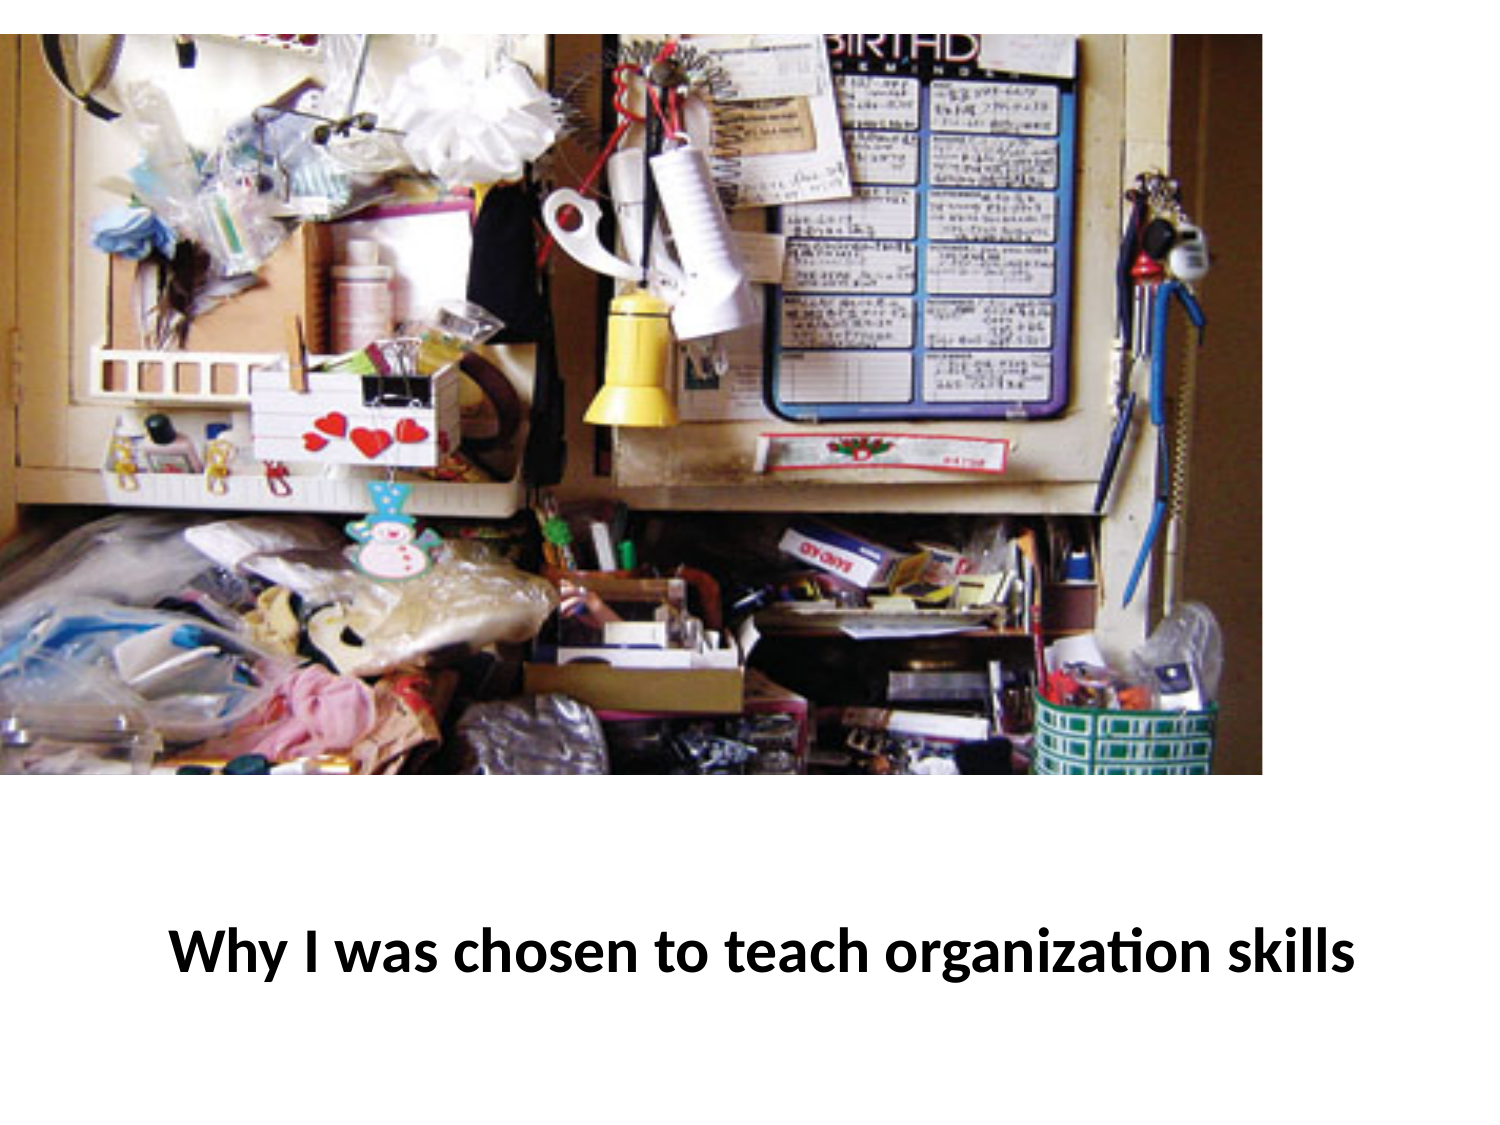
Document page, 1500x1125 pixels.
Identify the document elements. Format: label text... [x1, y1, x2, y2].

picture [0, 34, 1263, 776]
title Why I was chosen to teach organization skills [50, 900, 1475, 993]
